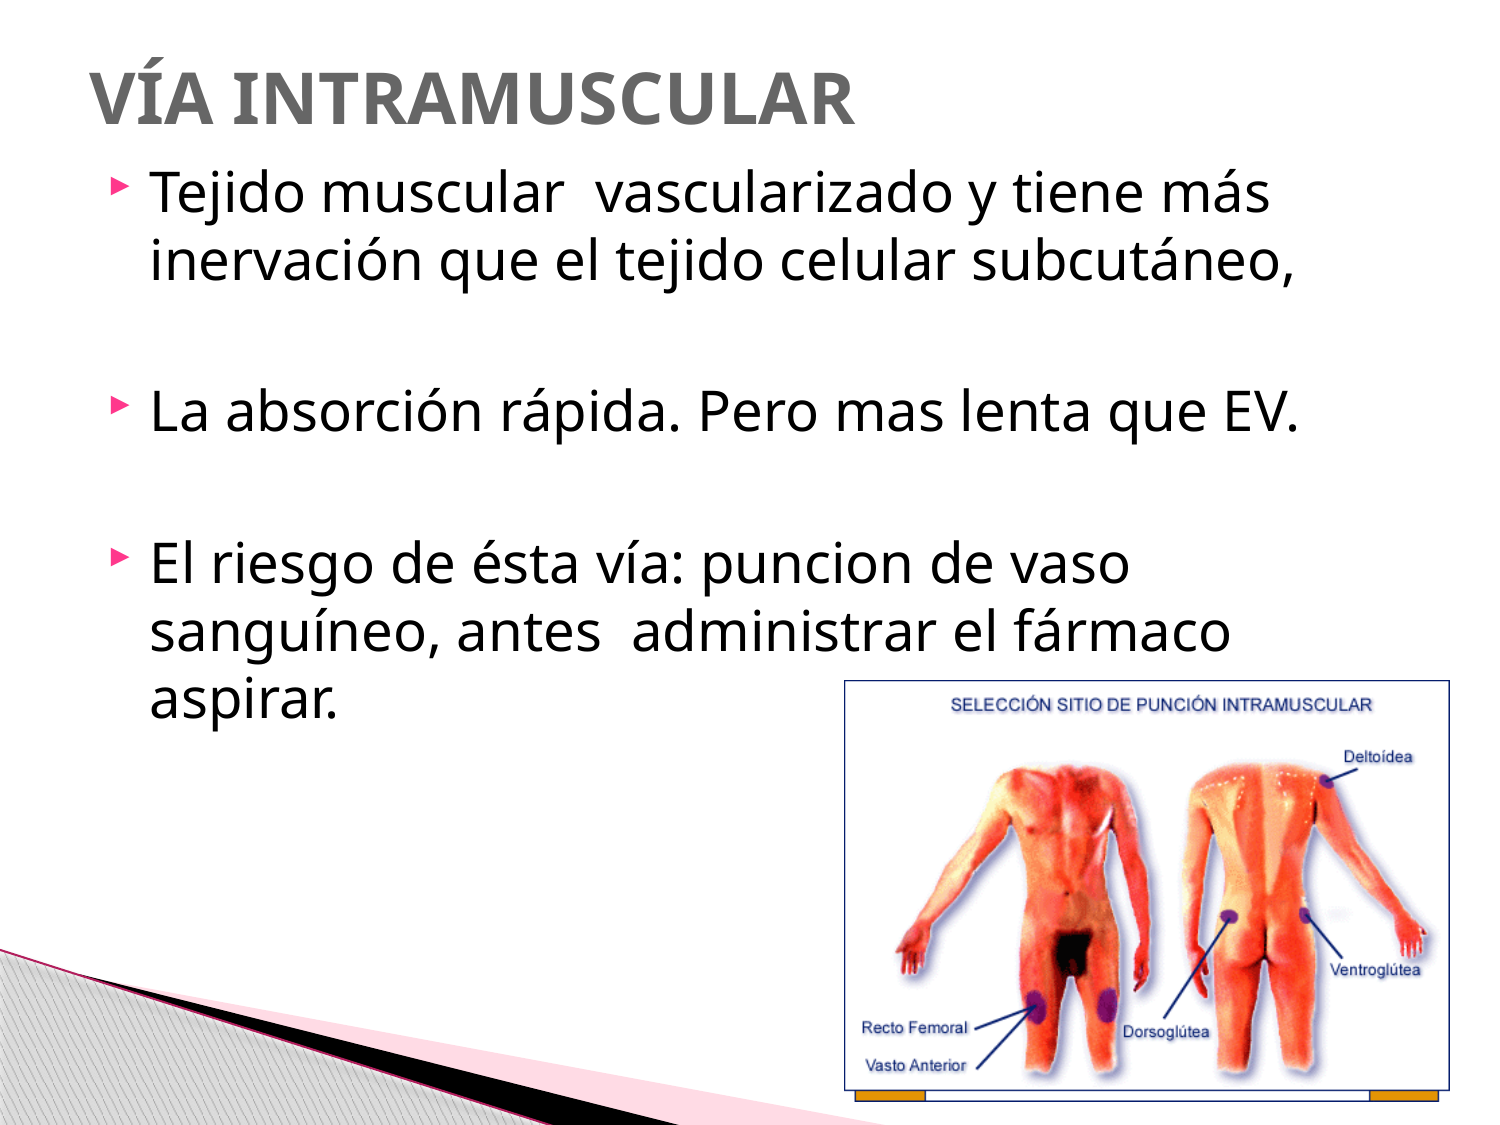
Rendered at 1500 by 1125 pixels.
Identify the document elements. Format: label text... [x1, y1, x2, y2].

picture [844, 680, 1450, 1102]
list Tejido muscular vascularizado y tiene más inervación que el tejido celular subcutáneo, La absorción rápida. Pero mas lenta que EV. El riesgo de ésta vía: puncion de vaso sanguíneo, antes administrar el fármaco aspirar. [75, 233, 1425, 986]
title VÍA INTRAMUSCULAR [75, 45, 1425, 233]
